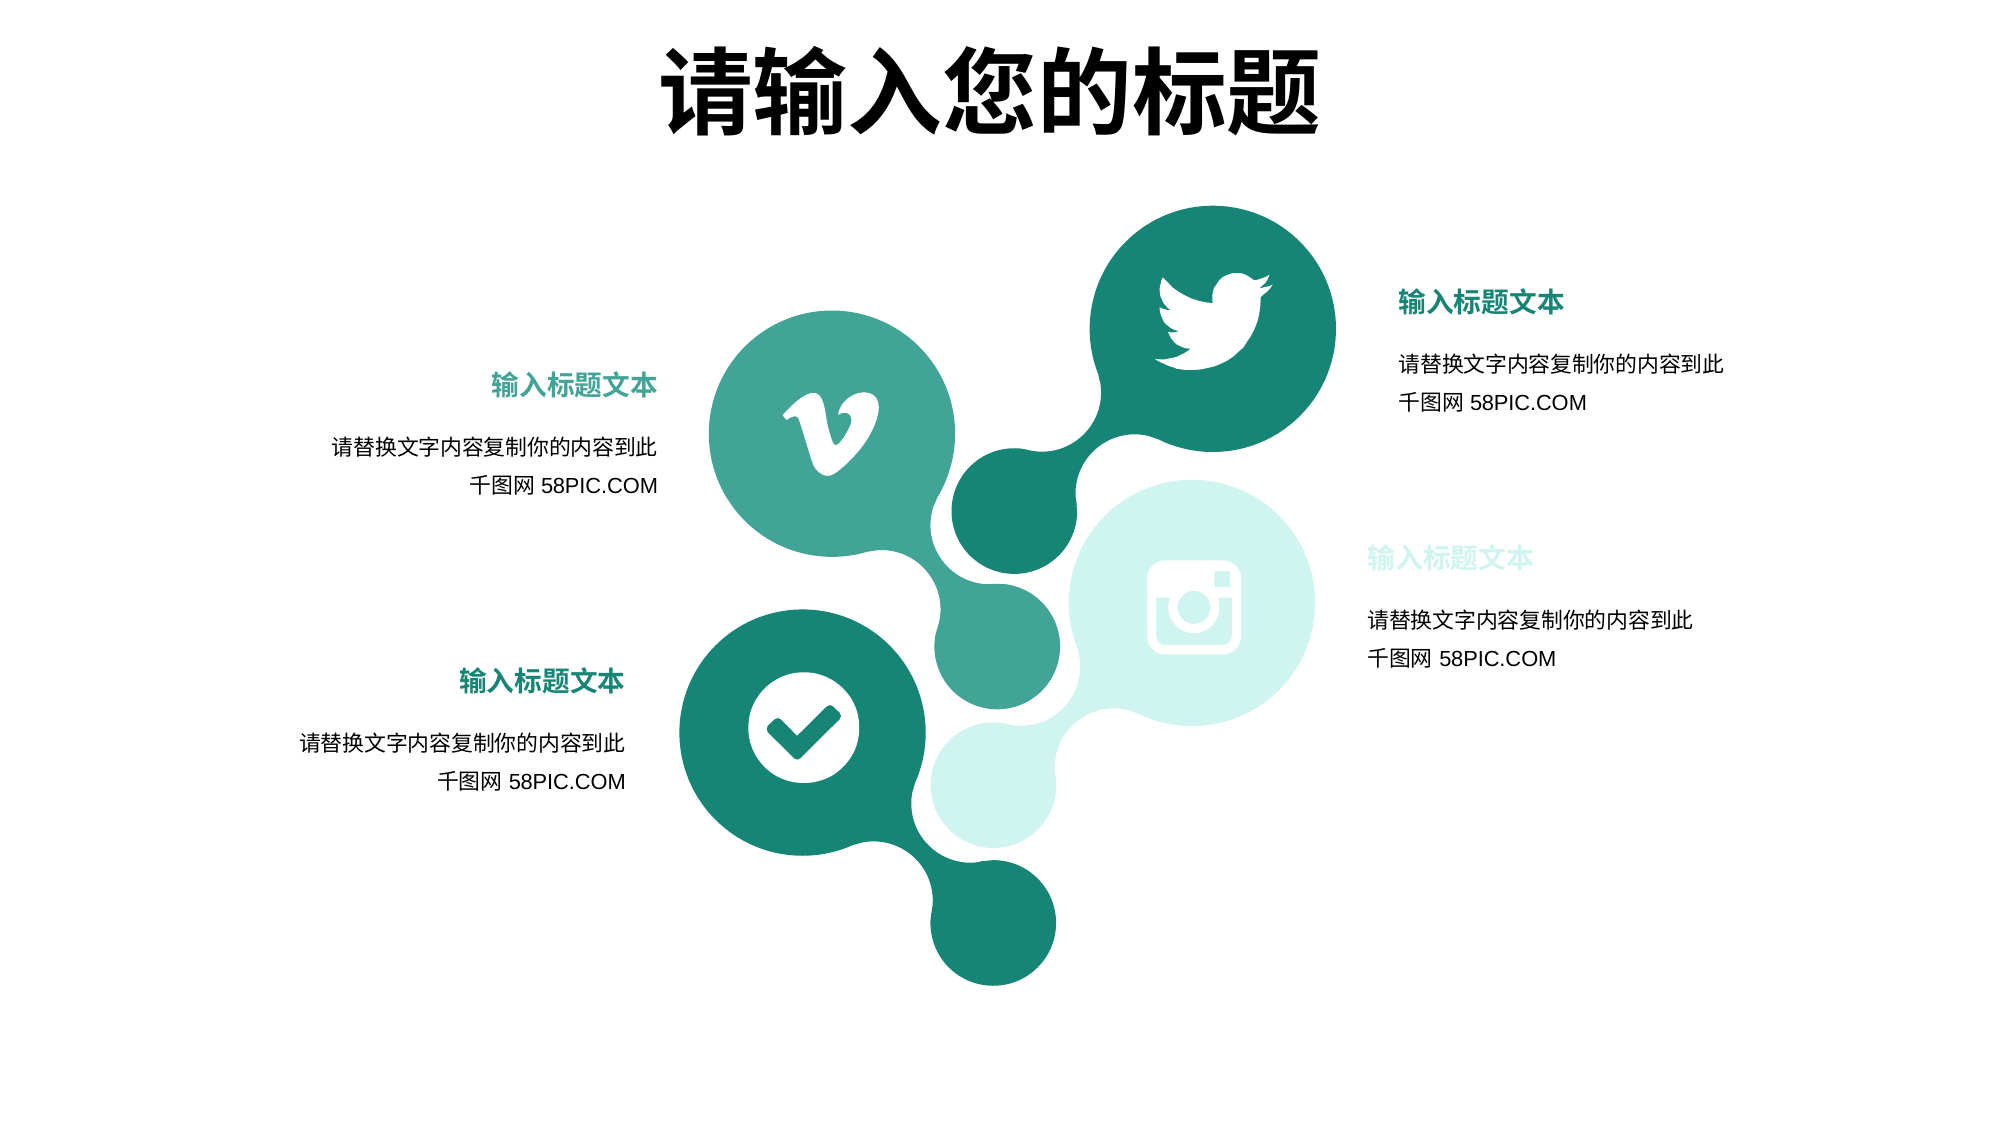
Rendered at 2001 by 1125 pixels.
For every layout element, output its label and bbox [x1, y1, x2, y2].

text_box [266, 288, 1020, 659]
text_box [234, 659, 1105, 930]
text_box [1020, 535, 1759, 797]
text_box [907, 272, 1790, 523]
